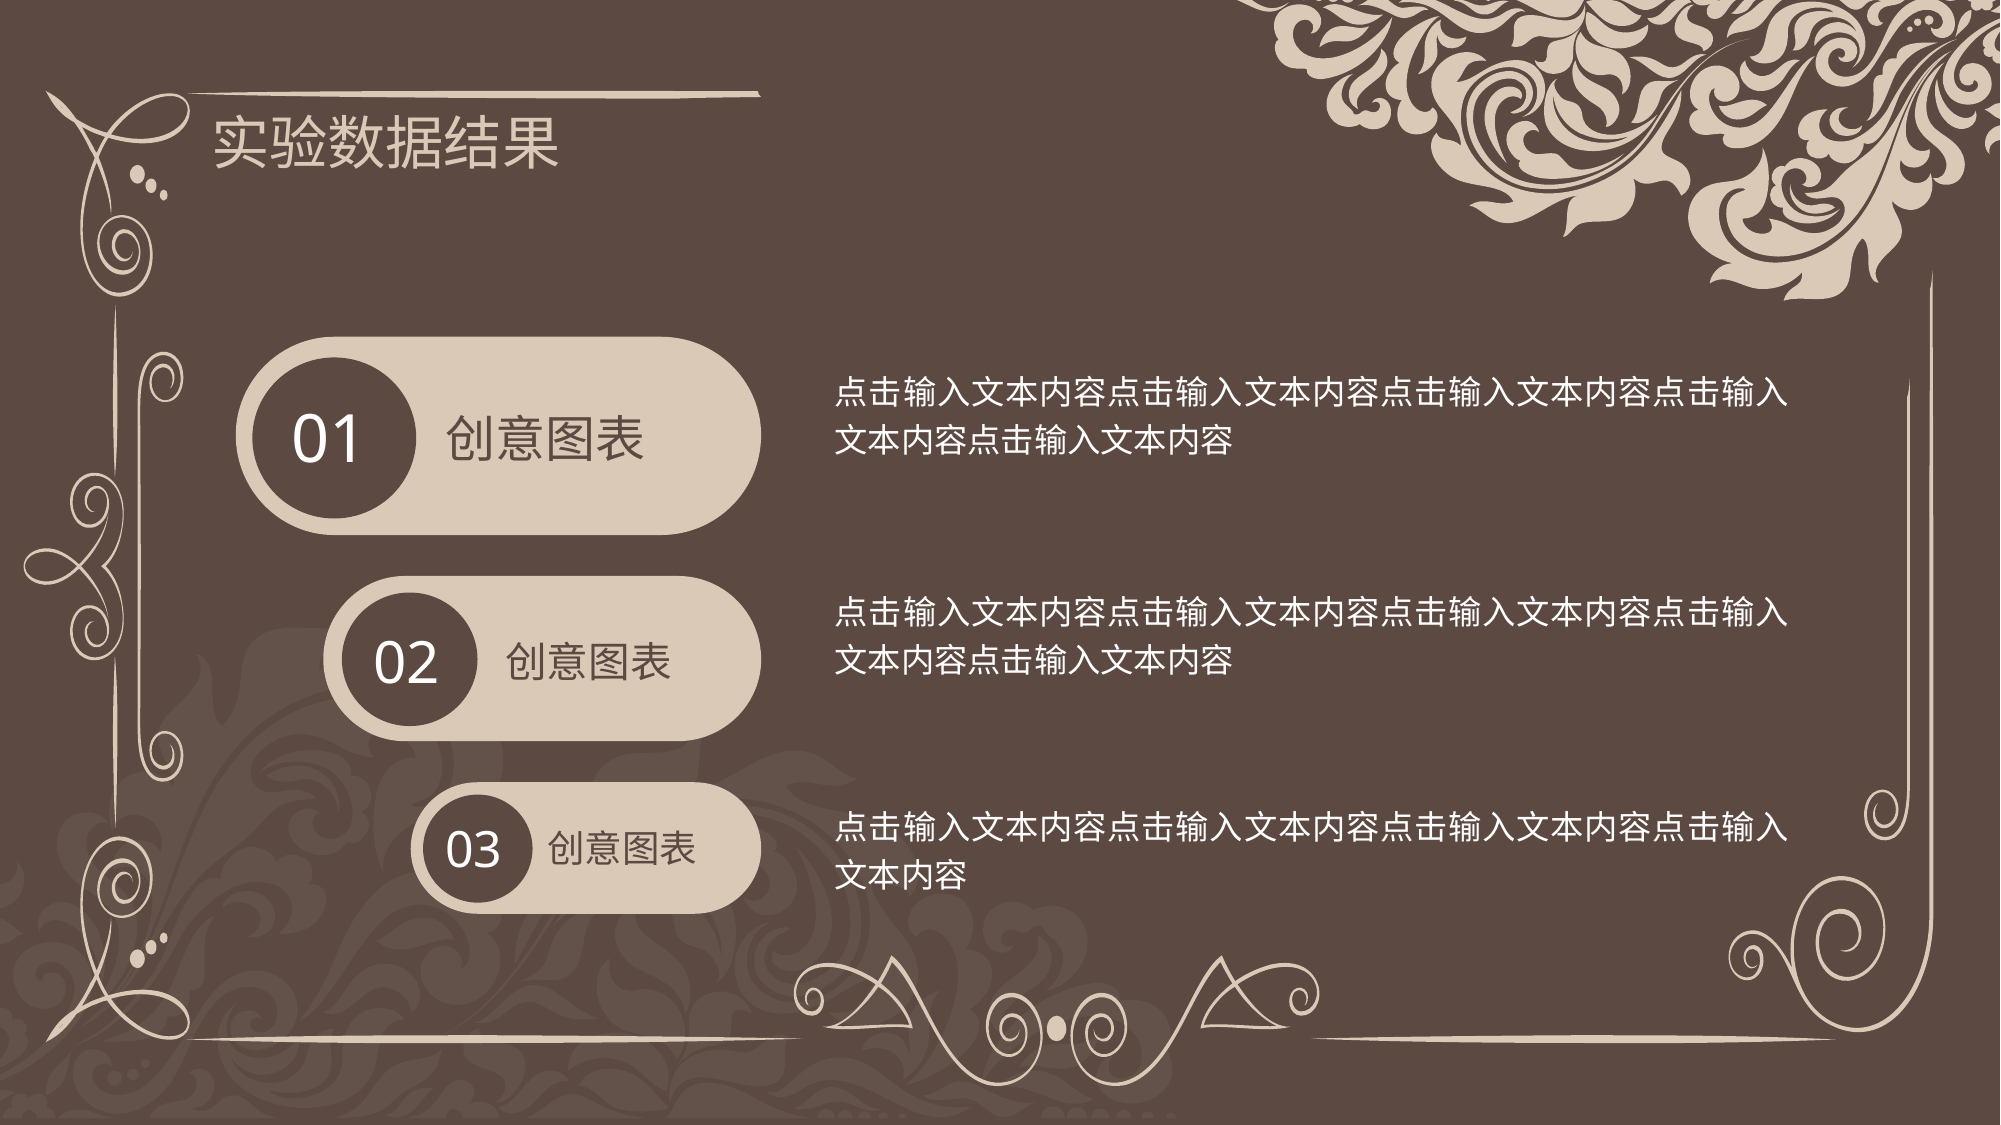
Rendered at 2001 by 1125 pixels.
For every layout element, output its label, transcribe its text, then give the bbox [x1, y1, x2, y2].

text_box 点击输入文本内容点击输入文本内容点击输入文本内容点击输入文本内容点击输入文本内容 [820, 575, 1805, 687]
text_box 点击输入文本内容点击输入文本内容点击输入文本内容点击输入文本内容点击输入文本内容 [820, 355, 1805, 467]
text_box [235, 336, 762, 536]
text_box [410, 782, 762, 914]
text_box 实验数据结果 [196, 98, 681, 184]
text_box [323, 575, 762, 742]
text_box 点击输入文本内容点击输入文本内容点击输入文本内容点击输入文本内容 [820, 790, 1805, 902]
